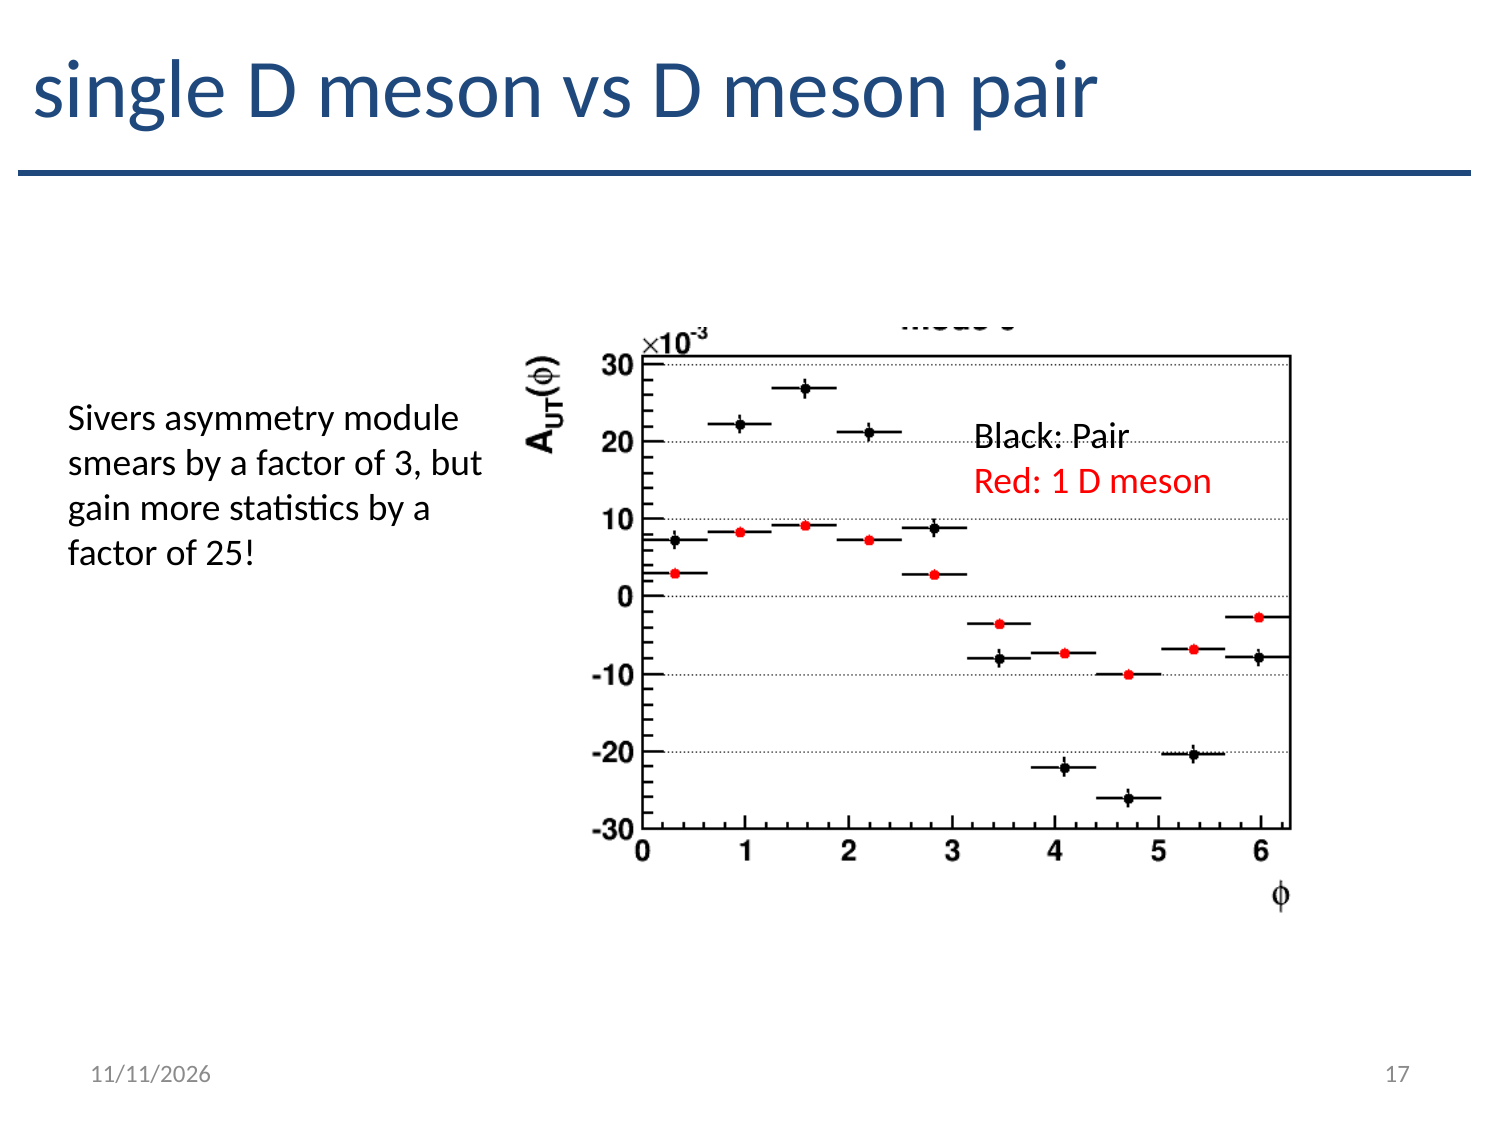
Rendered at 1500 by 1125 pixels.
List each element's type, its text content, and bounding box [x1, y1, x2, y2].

slide_number 17 [1074, 1042, 1425, 1103]
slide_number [75, 1042, 425, 1103]
title single D meson vs D meson pair [17, 7, 1483, 161]
picture [519, 327, 1341, 922]
text_box Sivers asymmetry module smears by a factor of 3, but gain more statistics by a factor of 25! [53, 385, 514, 580]
